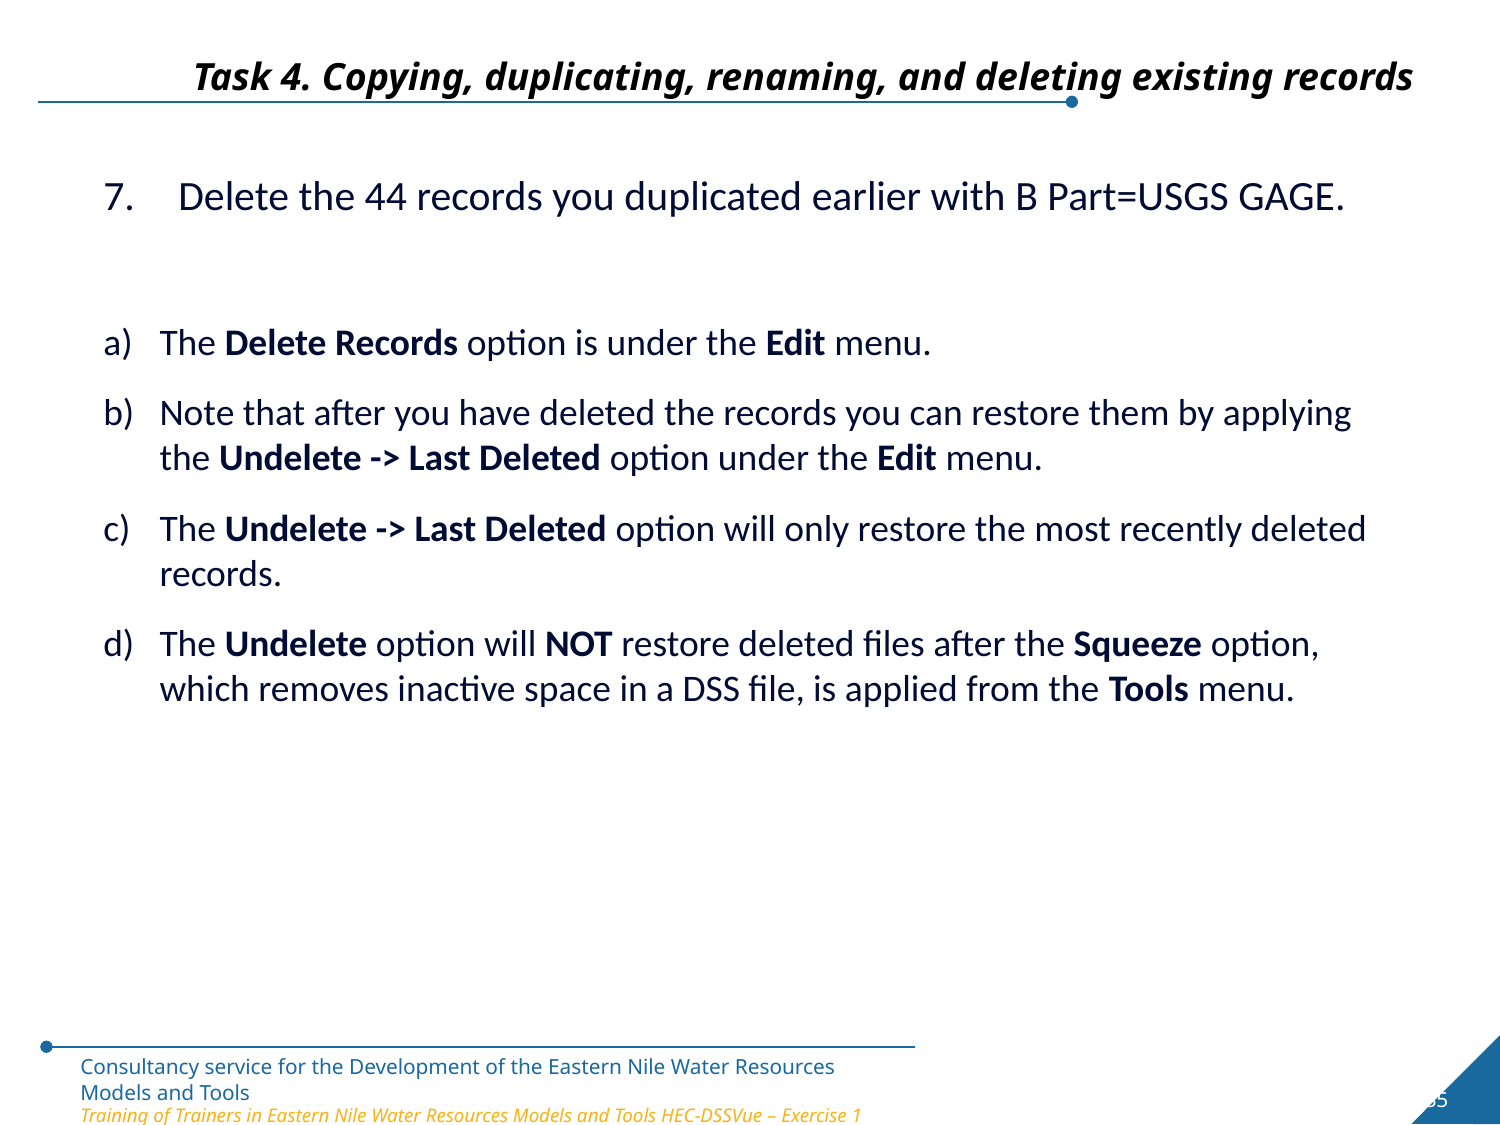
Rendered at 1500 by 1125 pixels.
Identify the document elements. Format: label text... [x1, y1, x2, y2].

text_box Task 4. Copying, duplicating, renaming, and deleting existing records [178, 22, 1468, 106]
list Delete the 44 records you duplicated earlier with B Part=USGS GAGE. The Delete Records option is under the Edit menu. Note that after you have deleted the records you can restore them by applying the Undelete -> Last Deleted option under the Edit menu. The Undelete -> Last Deleted option will only restore the most recently deleted records. The Undelete option will NOT restore deleted files after the Squeeze option, which removes inactive space in a DSS file, is applied from the Tools menu. [88, 160, 1412, 947]
